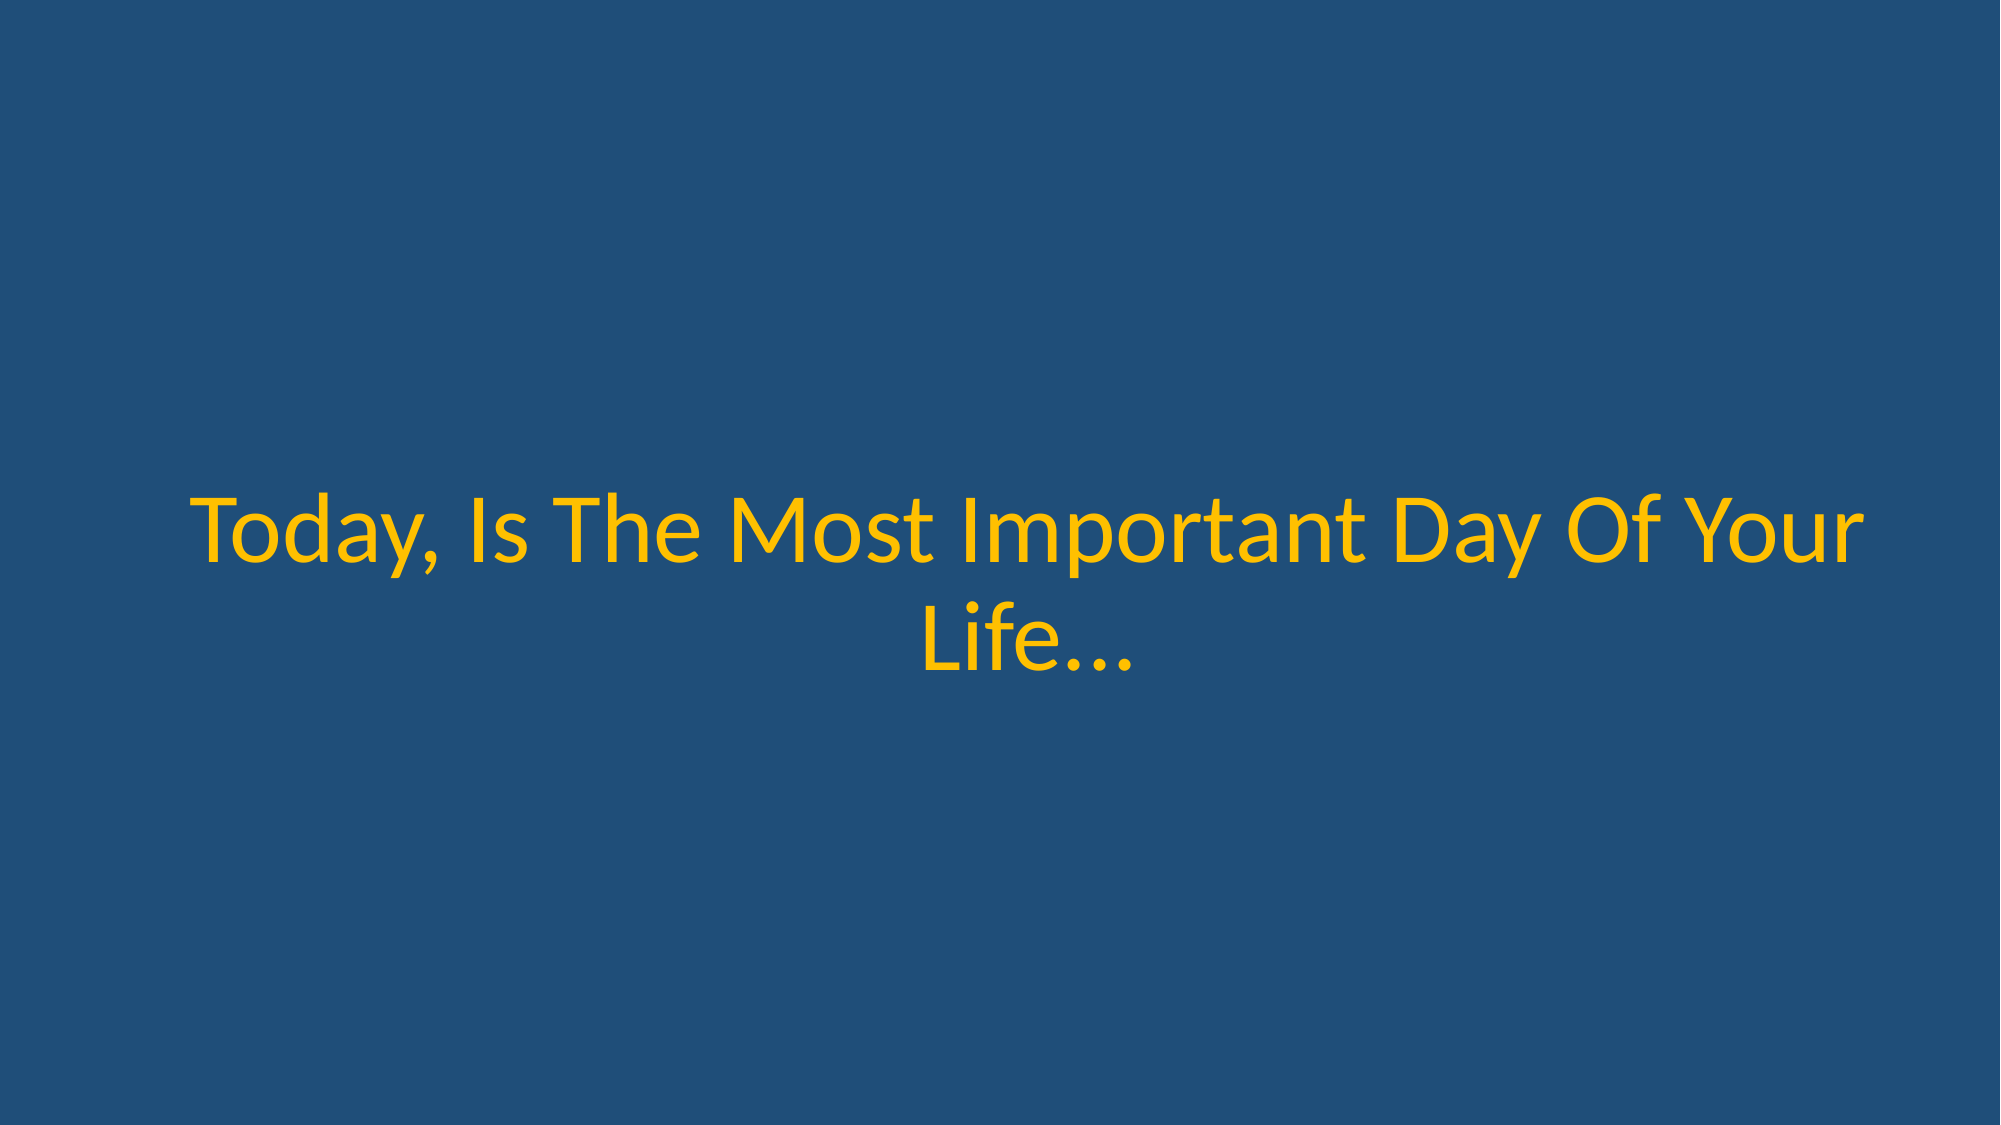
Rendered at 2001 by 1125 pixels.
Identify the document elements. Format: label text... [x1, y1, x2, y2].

list Today, Is The Most Important Day Of Your Life... [166, 339, 1892, 676]
